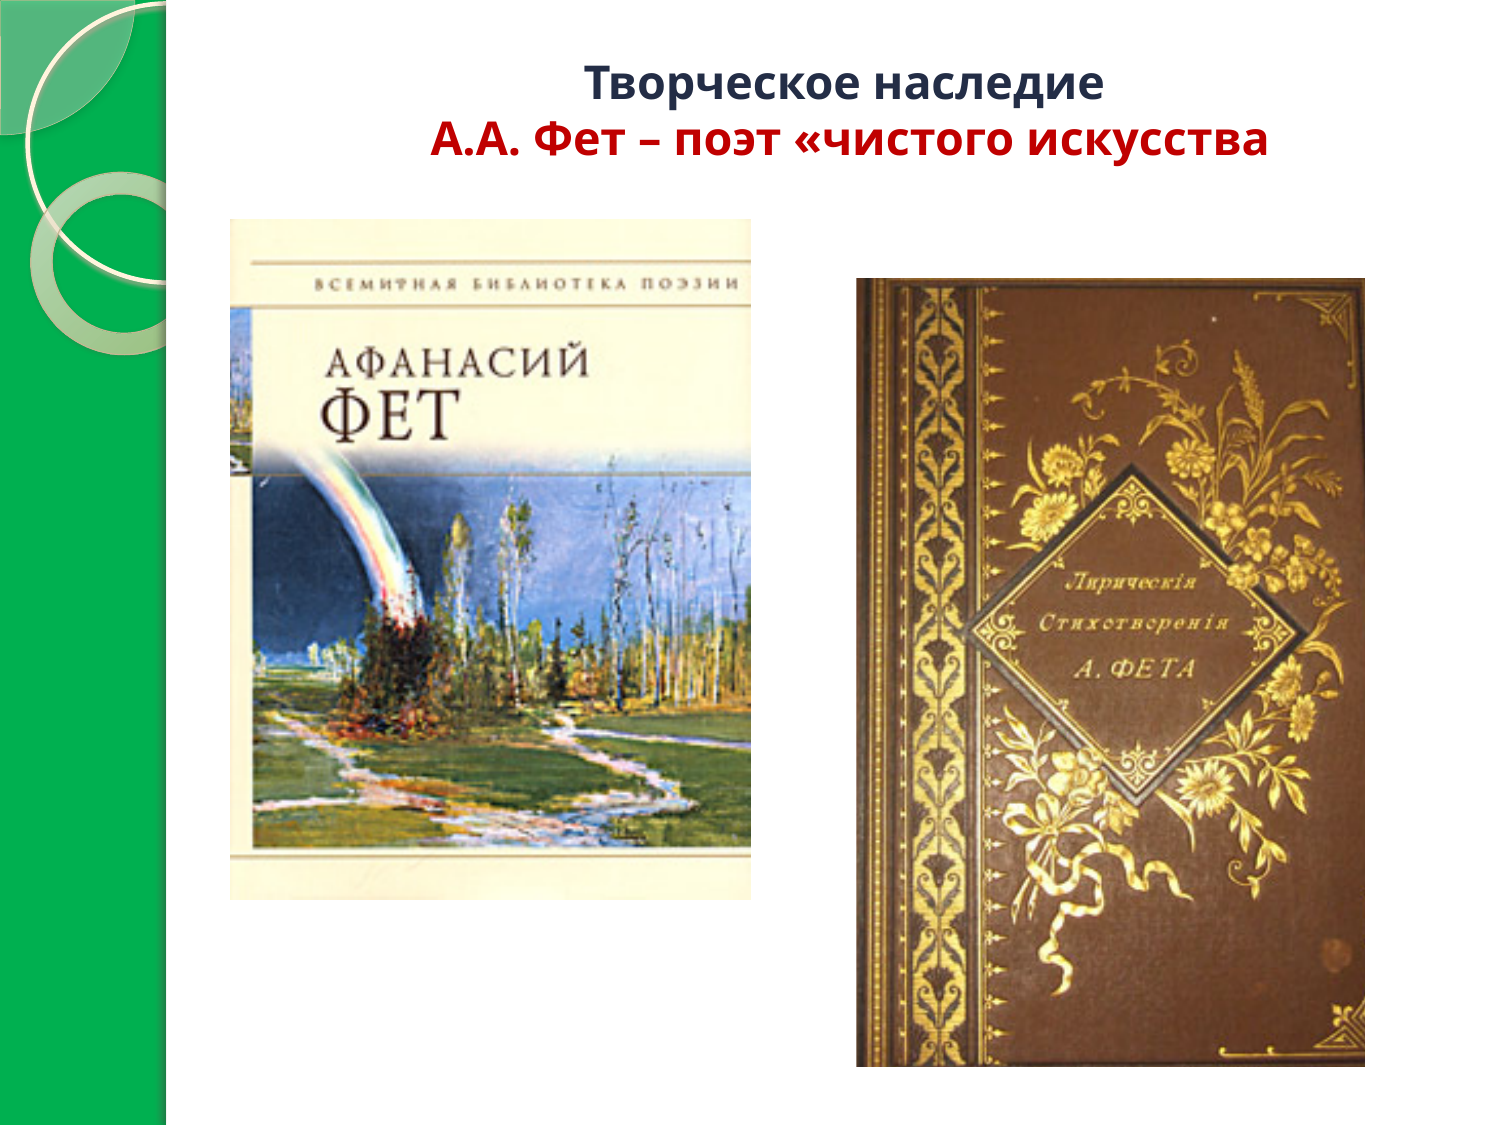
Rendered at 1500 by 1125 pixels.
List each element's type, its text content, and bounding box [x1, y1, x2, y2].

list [229, 219, 752, 900]
picture [855, 278, 1366, 1067]
title Творческое наследие А.А. Фет – поэт «чистого искусства [235, 45, 1466, 233]
